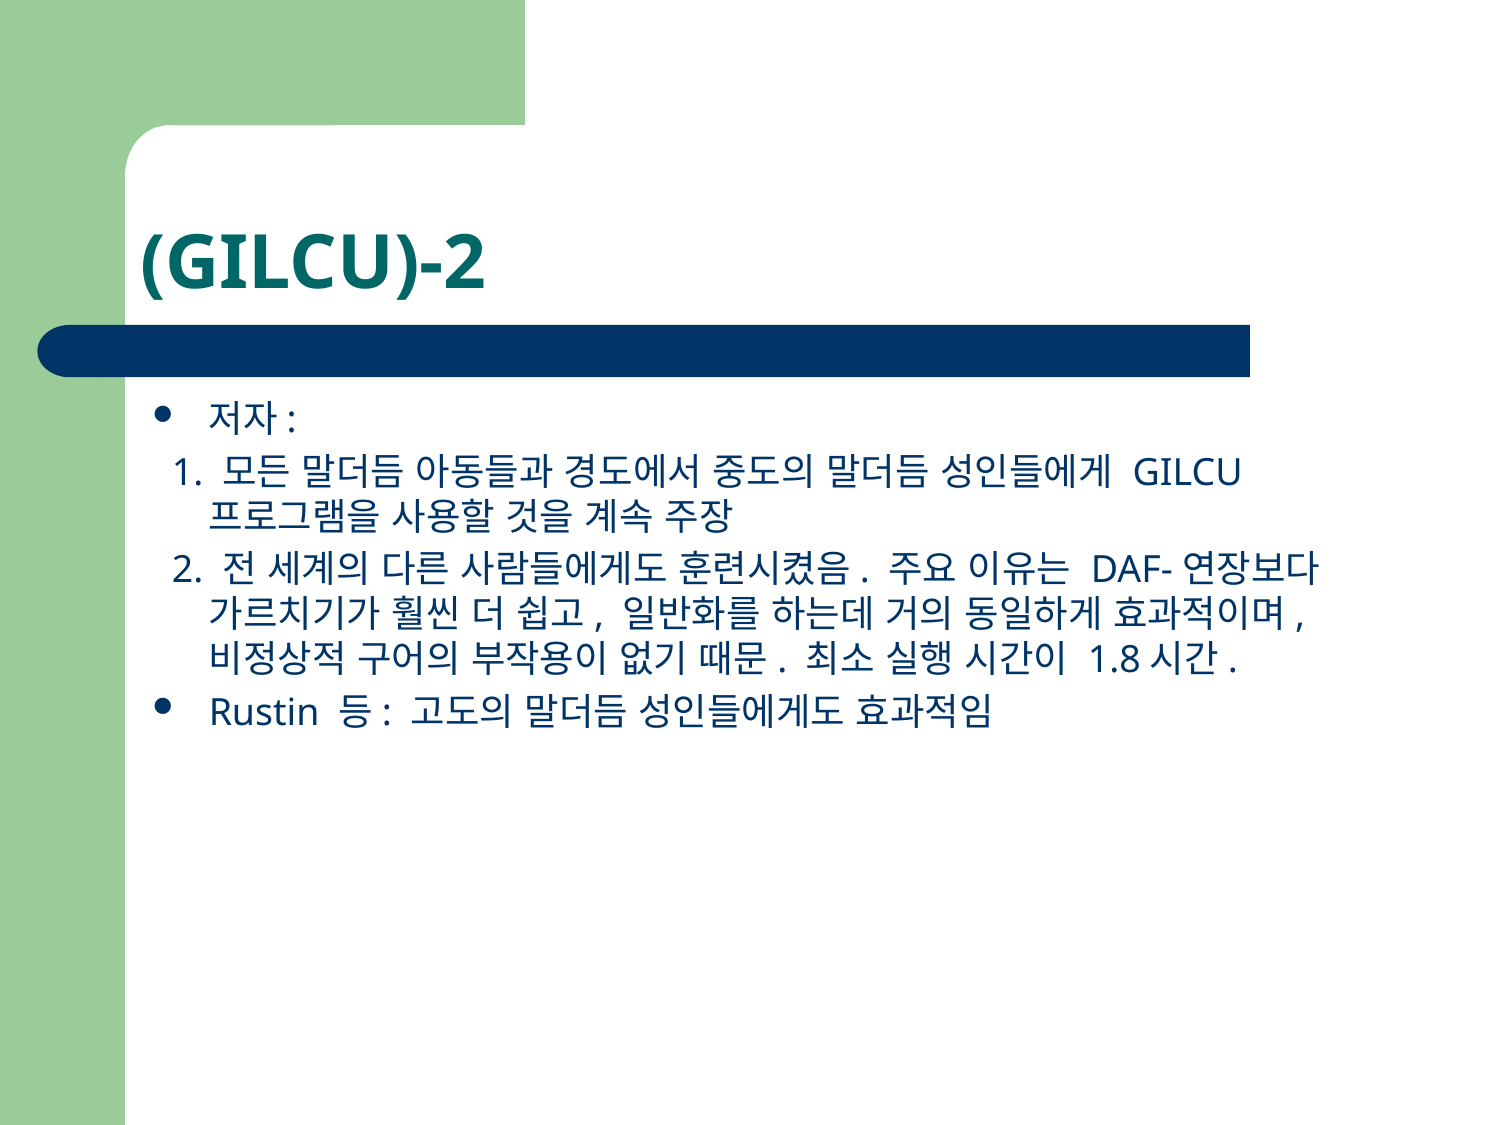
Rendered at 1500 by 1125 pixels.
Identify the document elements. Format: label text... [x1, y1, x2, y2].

list 저자: 1. 모든 말더듬 아동들과 경도에서 중도의 말더듬 성인들에게 GILCU 프로그램을 사용할 것을 계속 주장 2. 전 세계의 다른 사람들에게도 훈련시켰음. 주요 이유는 DAF-연장보다 가르치기가 훨씬 더 쉽고, 일반화를 하는데 거의 동일하게 효과적이며, 비정상적 구어의 부작용이 없기 때문. 최소 실행 시간이 1.8시간. Rustin 등: 고도의 말더듬 성인들에게도 효과적임 [137, 387, 1400, 999]
title (GILCU)-2 [124, 124, 1426, 313]
